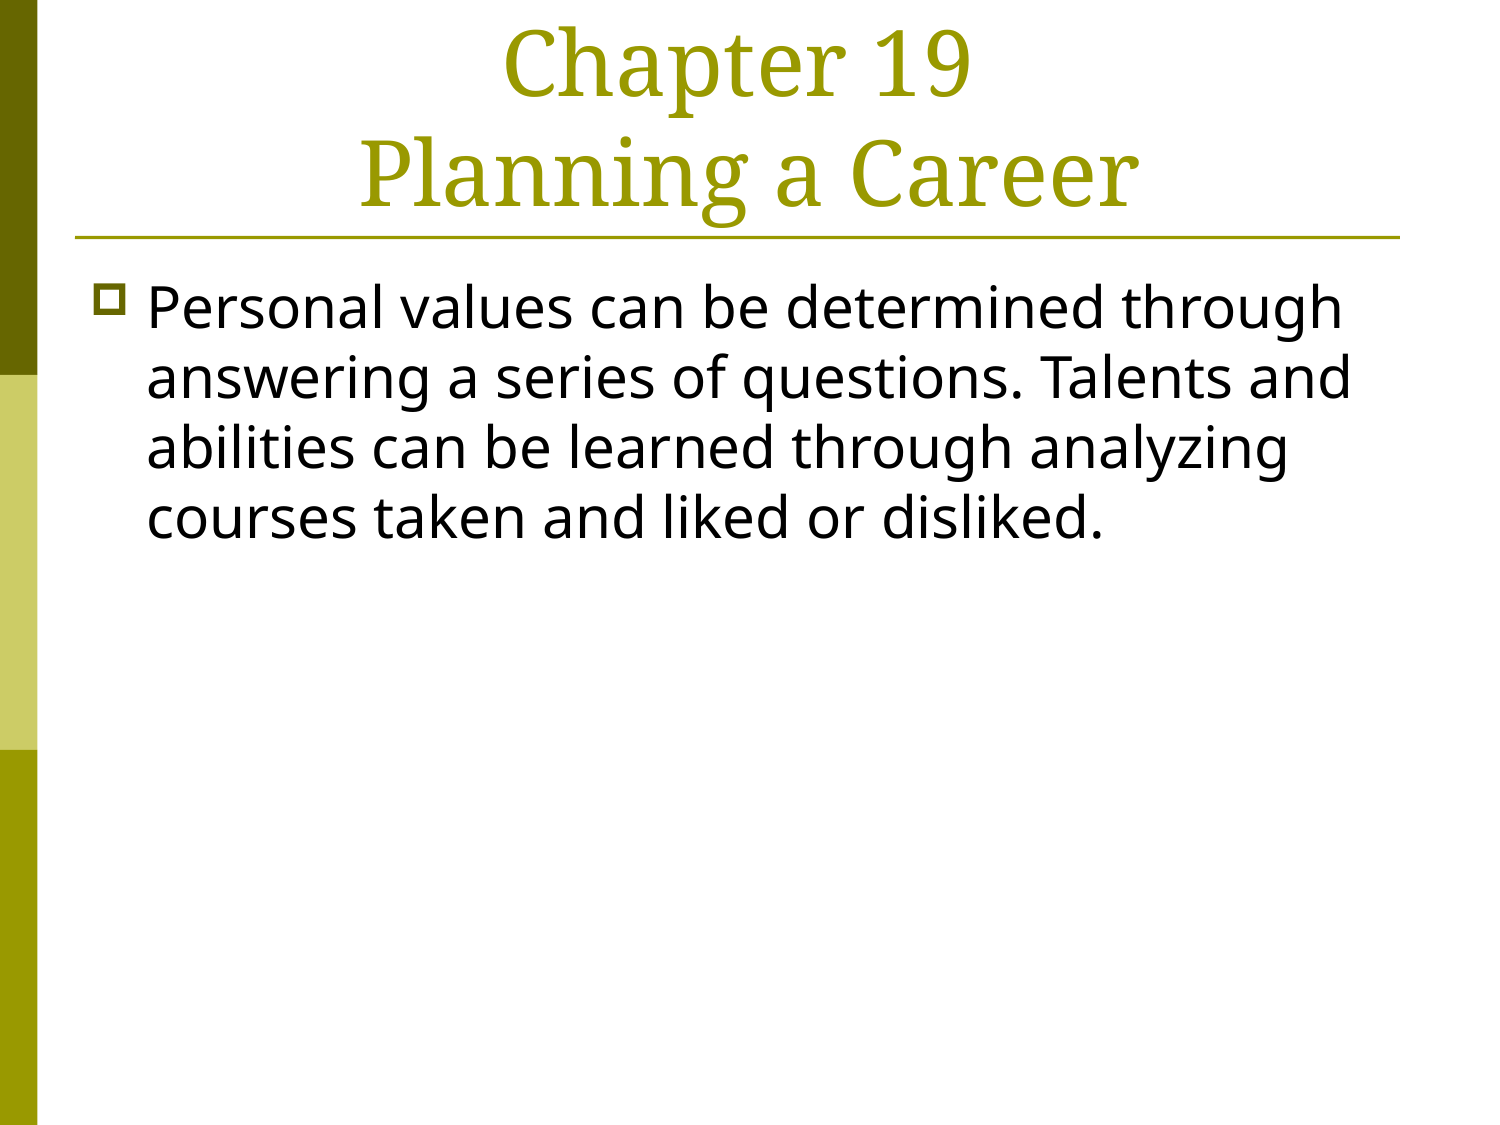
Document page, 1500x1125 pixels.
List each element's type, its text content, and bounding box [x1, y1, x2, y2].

title Chapter 19 Planning a Career [74, 45, 1426, 233]
list Personal values can be determined through answering a series of questions. Talents and abilities can be learned through analyzing courses taken and liked or disliked. [74, 262, 1426, 1006]
